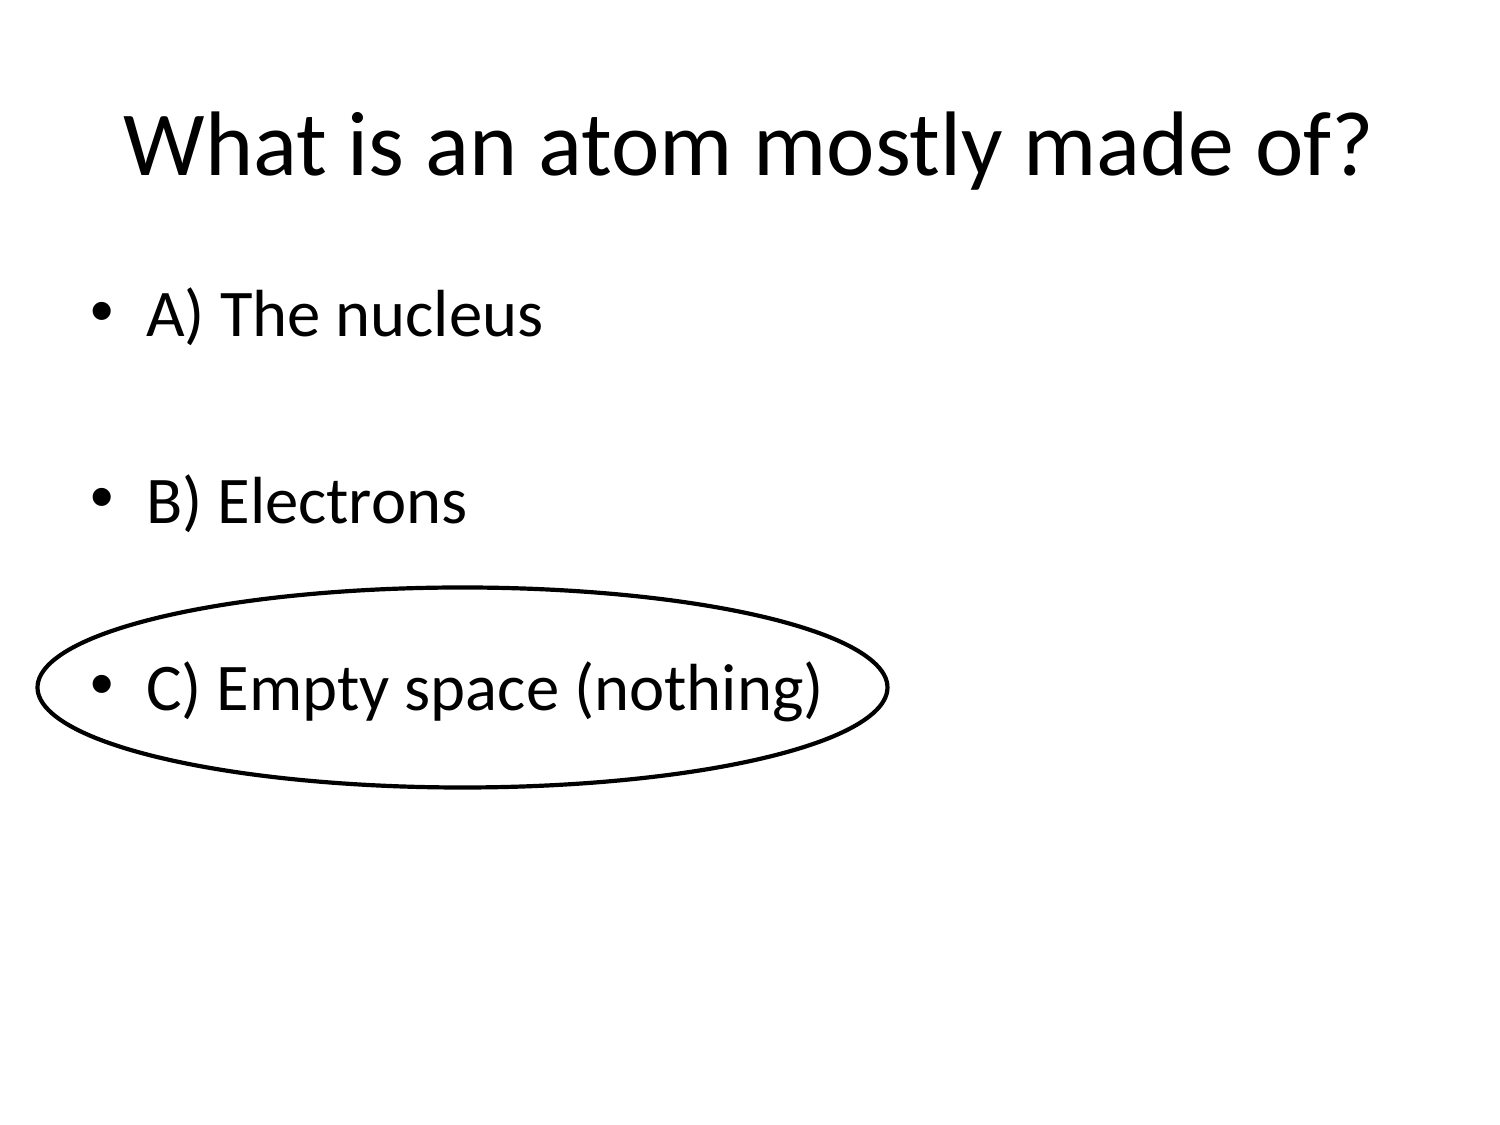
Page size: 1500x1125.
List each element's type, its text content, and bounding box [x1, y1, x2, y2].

title What is an atom mostly made of? [75, 45, 1425, 233]
list A) The nucleus B) Electrons C) Empty space (nothing) [75, 262, 1425, 1005]
text_box [35, 644, 75, 731]
